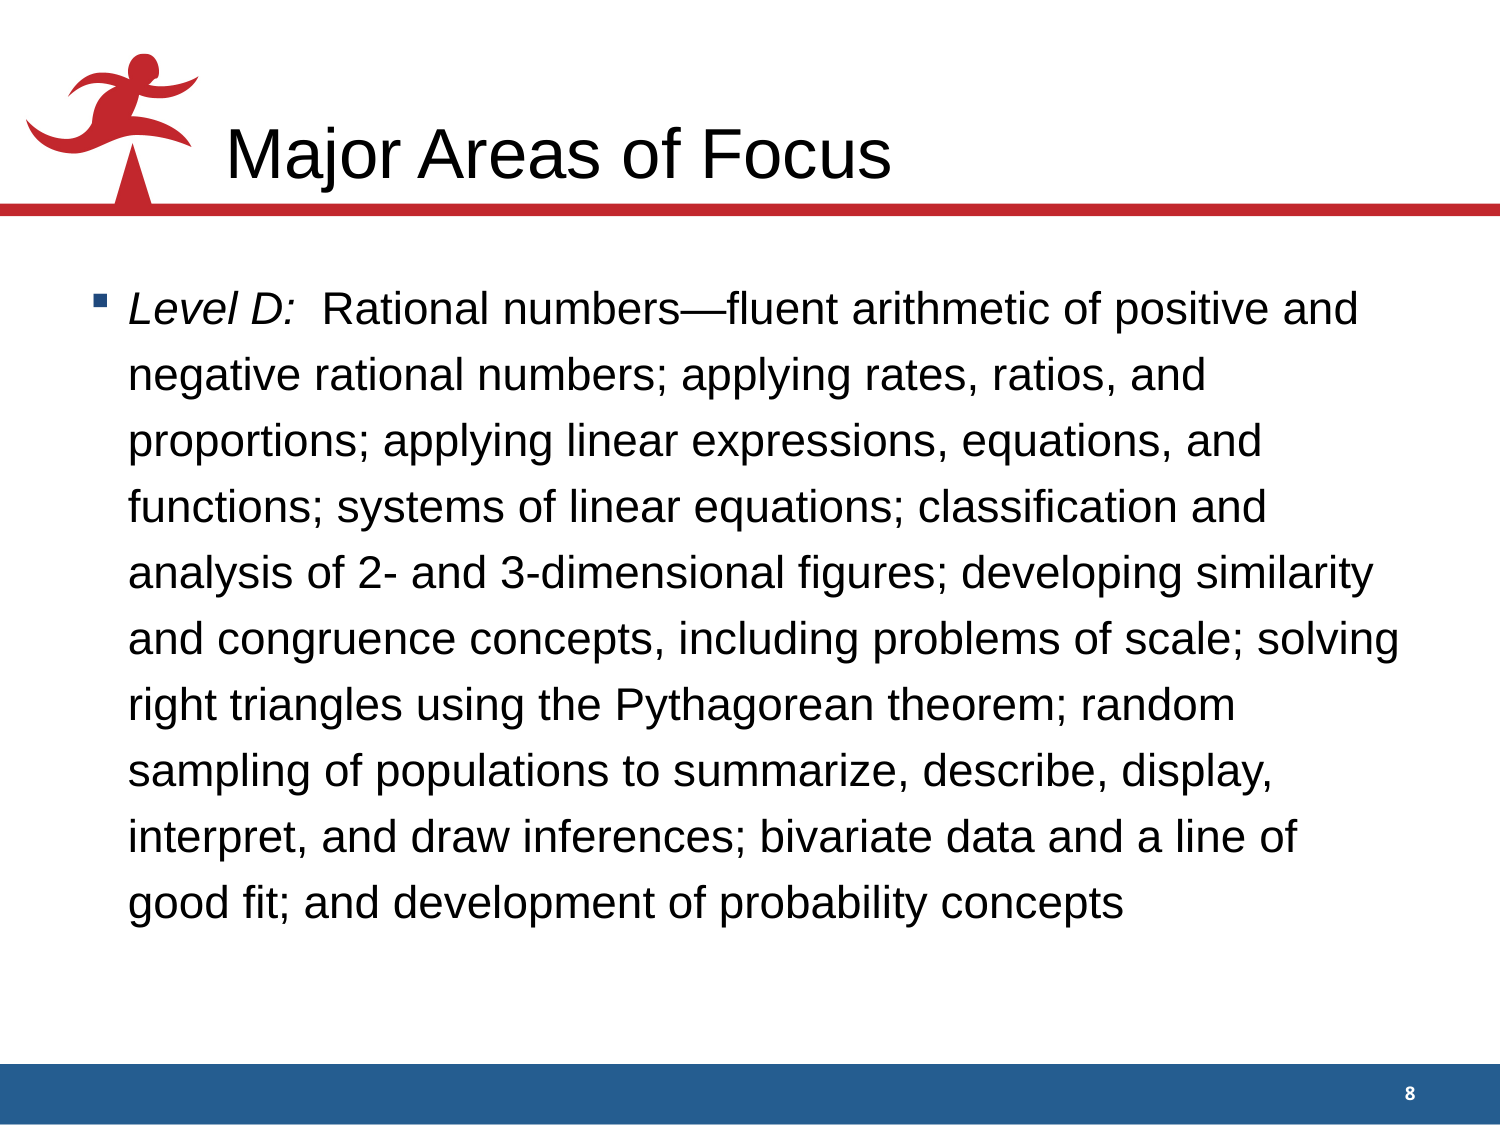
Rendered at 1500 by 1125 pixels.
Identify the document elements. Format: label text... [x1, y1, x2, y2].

picture [0, 0, 1500, 1125]
list Level D: Rational numbers—fluent arithmetic of positive and negative rational numbers; applying rates, ratios, and proportions; applying linear expressions, equations, and functions; systems of linear equations; classification and analysis of 2- and 3-dimensional figures; developing similarity and congruence concepts, including problems of scale; solving right triangles using the Pythagorean theorem; random sampling of populations to summarize, describe, display, interpret, and draw inferences; bivariate data and a line of good fit; and development of probability concepts [75, 260, 1425, 1003]
title Major Areas of Focus [210, 24, 1500, 202]
